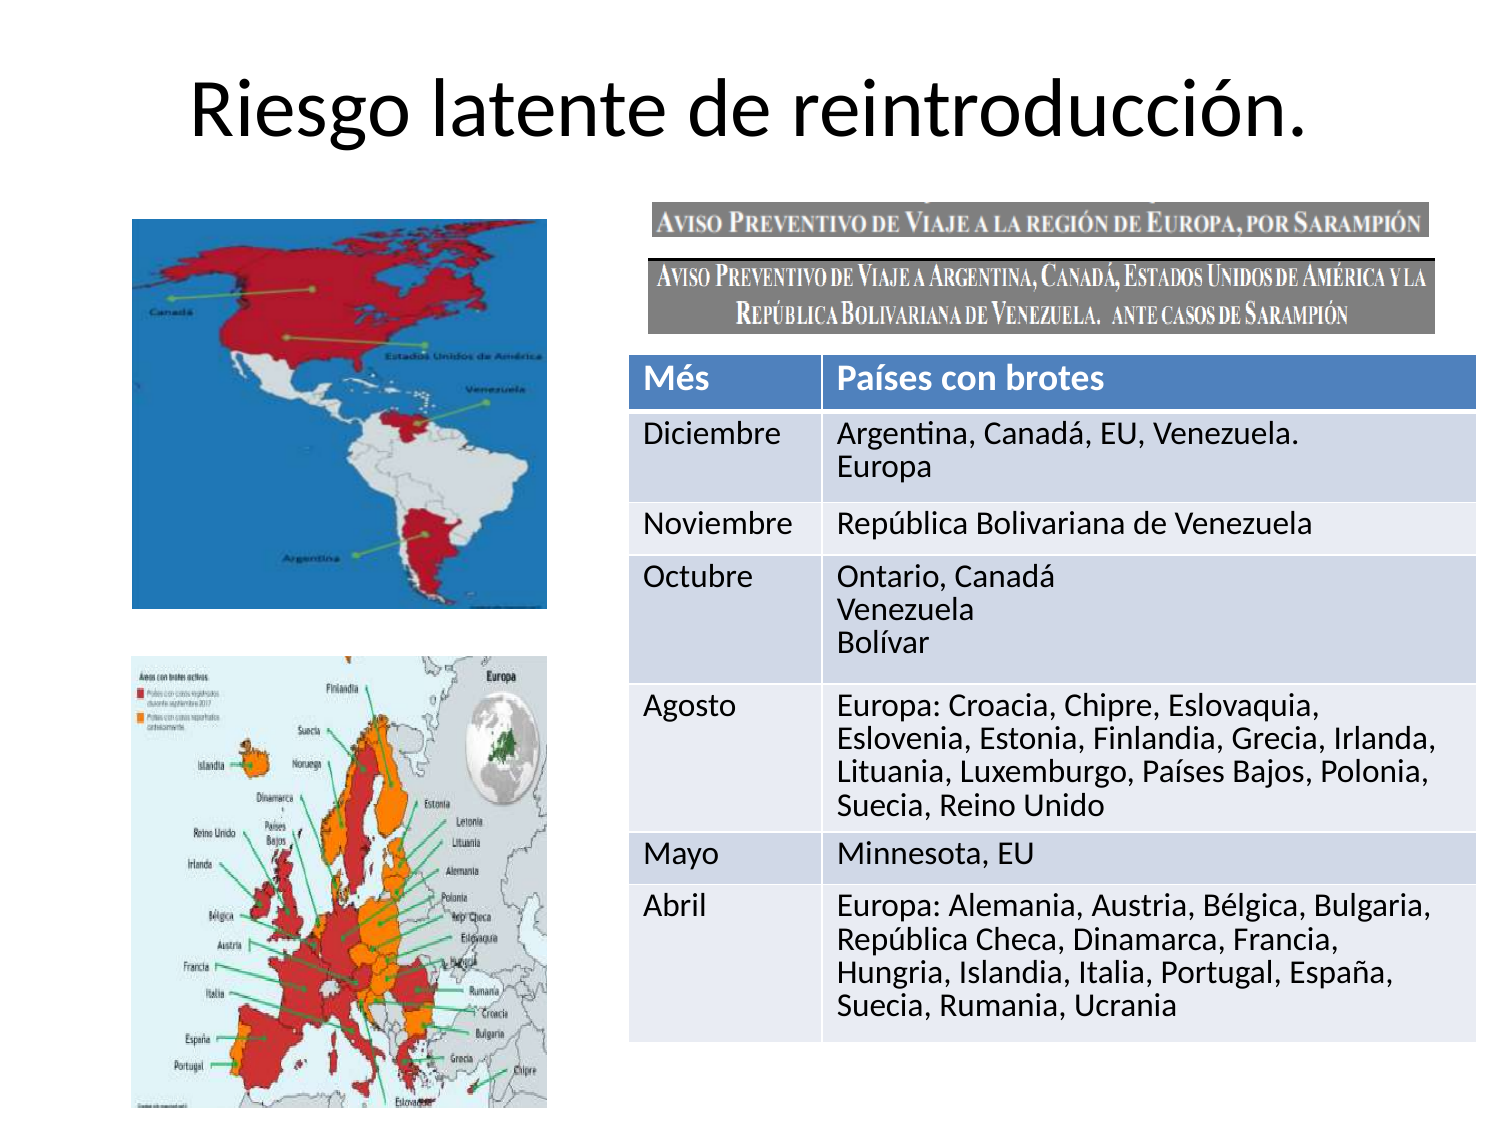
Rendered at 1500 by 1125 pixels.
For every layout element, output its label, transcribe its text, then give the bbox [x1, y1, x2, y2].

table_cell Minnesota, EU [823, 833, 1476, 884]
picture [648, 257, 1435, 334]
picture [652, 201, 1429, 237]
table_header Més [629, 355, 821, 409]
table_cell Europa: Croacia, Chipre, Eslovaquia, Eslovenia, Estonia, Finlandia, Grecia, Irlanda, Lituania, Luxemburgo, Países Bajos, Polonia, Suecia, Reino Unido [823, 685, 1476, 831]
table_cell Ontario, Canadá Venezuela Bolívar [823, 556, 1476, 683]
table_cell Agosto [629, 685, 821, 831]
table_cell Mayo [629, 833, 821, 884]
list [132, 219, 547, 609]
title Riesgo latente de reintroducción. [75, 45, 1425, 161]
table_cell Octubre [629, 556, 821, 683]
table_header Países con brotes [823, 355, 1476, 409]
table_cell Europa: Alemania, Austria, Bélgica, Bulgaria, República Checa, Dinamarca, Francia, Hungria, Islandia, Italia, Portugal, España, Suecia, Rumania, Ucrania [823, 885, 1476, 1042]
table_cell Diciembre [629, 414, 821, 502]
table_cell Noviembre [629, 503, 821, 554]
picture [131, 656, 547, 1108]
table_cell Abril [629, 885, 821, 1042]
table_cell República Bolivariana de Venezuela [823, 503, 1476, 554]
table_cell Argentina, Canadá, EU, Venezuela. Europa [823, 414, 1476, 502]
